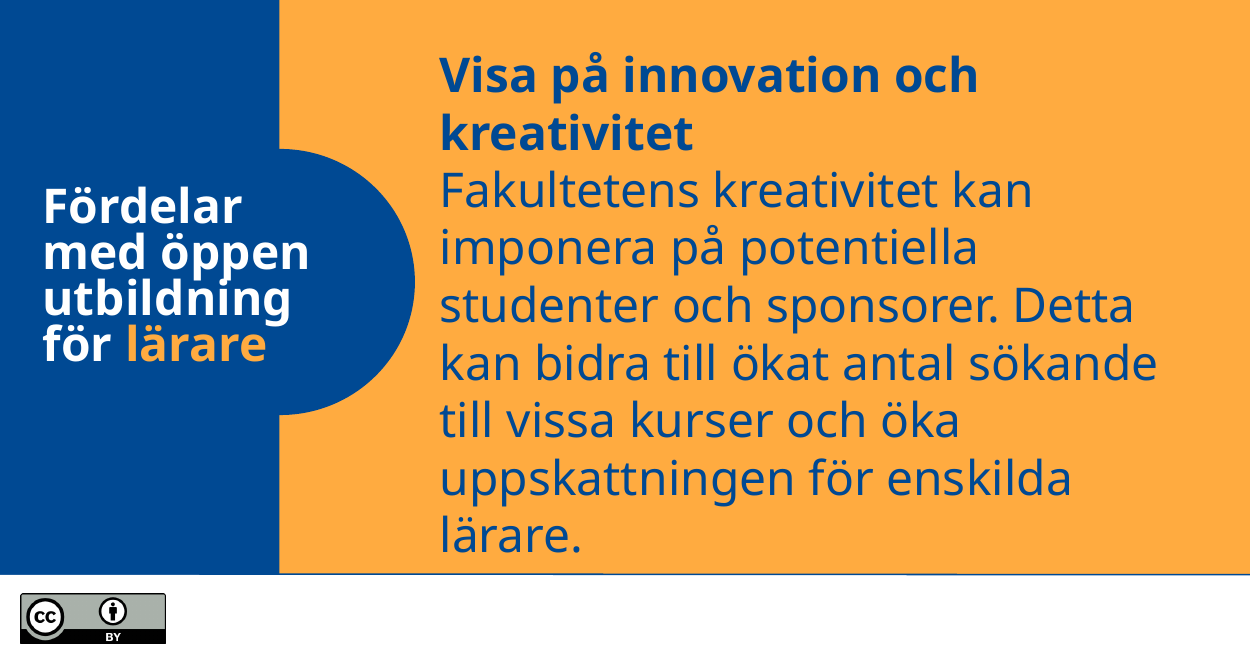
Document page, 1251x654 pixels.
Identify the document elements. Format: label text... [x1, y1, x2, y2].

text_box [206, 148, 355, 171]
text_box [0, 0, 280, 573]
text_box [0, 582, 1250, 654]
text_box Visa på innovation och kreativitet Fakultetens kreativitet kan imponera på potentiella studenter och sponsorer. Detta kan bidra till ökat antal sökande till vissa kurser och öka uppskattningen för enskilda lärare. [424, 29, 1226, 572]
text_box [368, 181, 415, 383]
picture [20, 592, 166, 645]
text_box Fördelar med öppen utbildning för lärare [27, 171, 368, 386]
text_box [196, 386, 365, 416]
